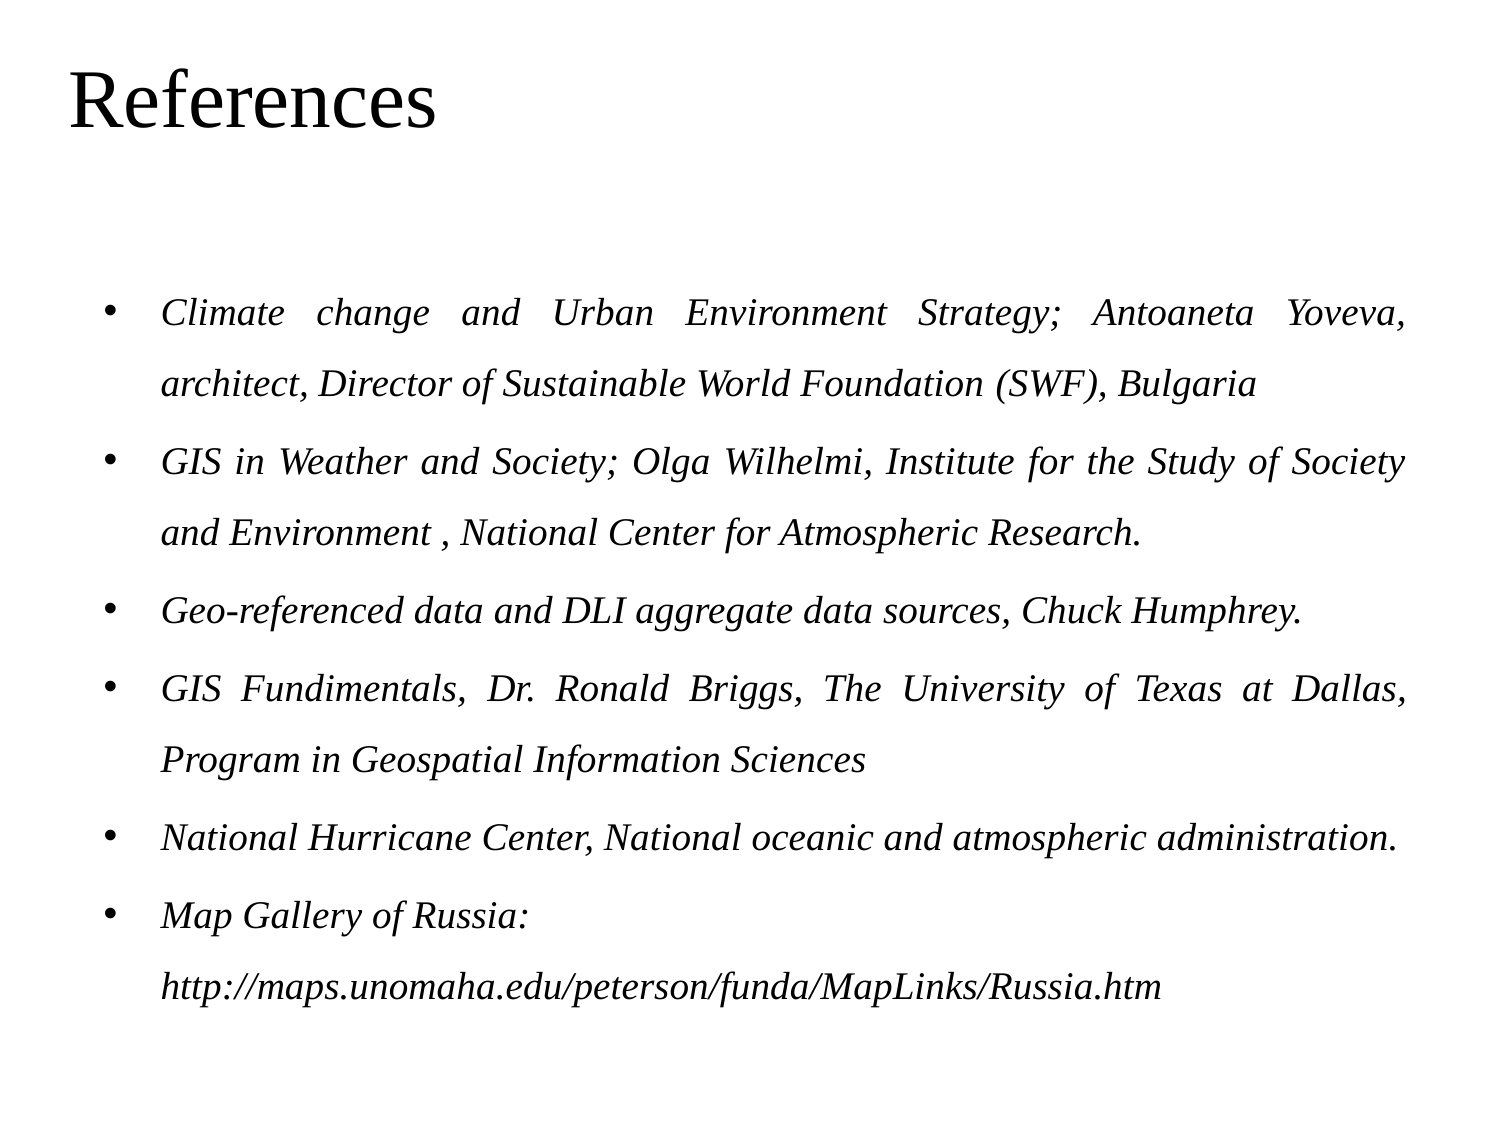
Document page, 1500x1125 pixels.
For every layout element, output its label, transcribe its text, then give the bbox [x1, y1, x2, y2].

list Climate change and Urban Environment Strategy; Antoaneta Yoveva, architect, Director of Sustainable World Foundation (SWF), Bulgaria GIS in Weather and Society; Olga Wilhelmi, Institute for the Study of Society and Environment , National Center for Atmospheric Research. Geo-referenced data and DLI aggregate data sources, Chuck Humphrey. GIS Fundimentals, Dr. Ronald Briggs, The University of Texas at Dallas, Program in Geospatial Information Sciences National Hurricane Center, National oceanic and atmospheric administration. Map Gallery of Russia: http://maps.unomaha.edu/peterson/funda/MapLinks/Russia.htm [88, 255, 1424, 1071]
title References [53, 0, 1404, 188]
